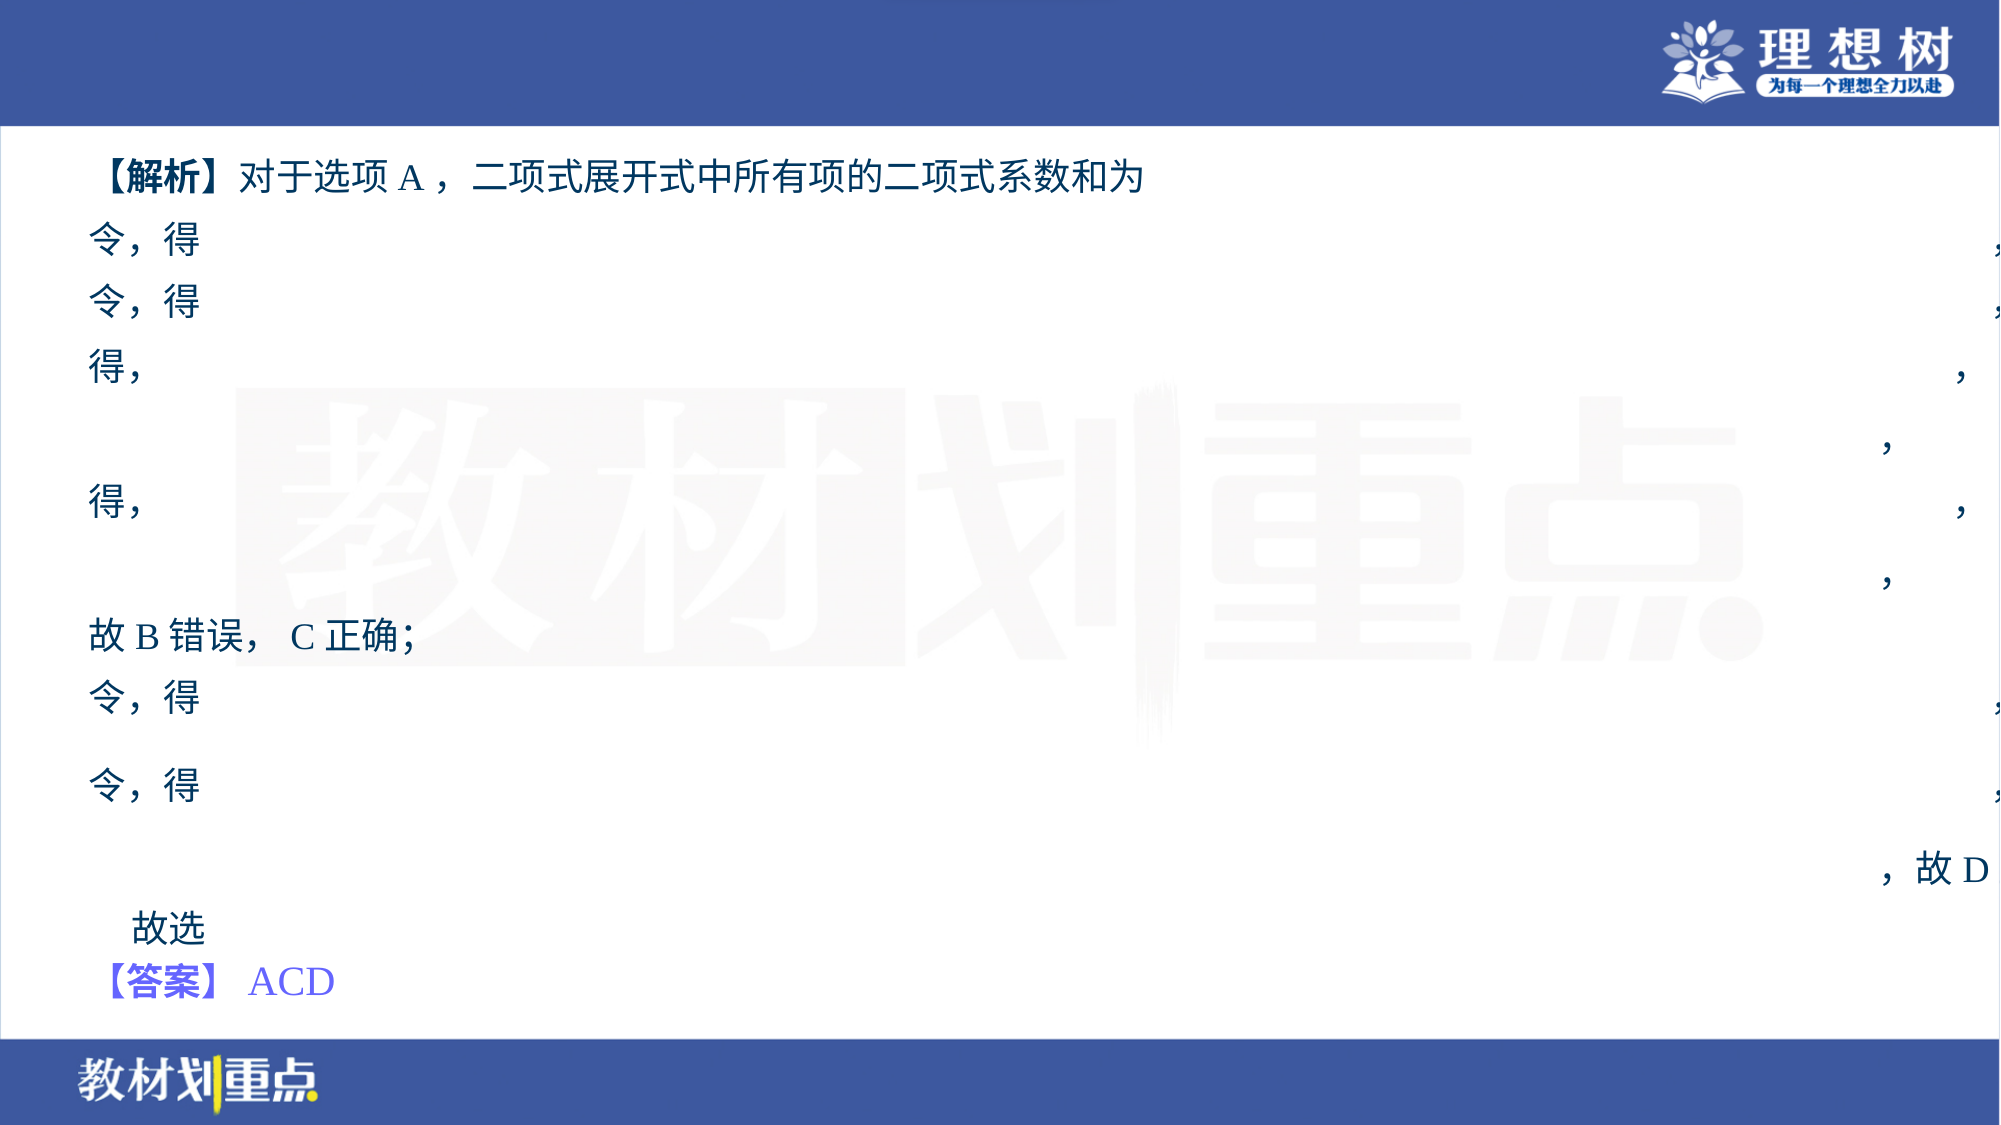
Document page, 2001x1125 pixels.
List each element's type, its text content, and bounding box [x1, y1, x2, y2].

text_box 【答案】ACD [88, 937, 1911, 998]
picture [0, 0, 2000, 1125]
